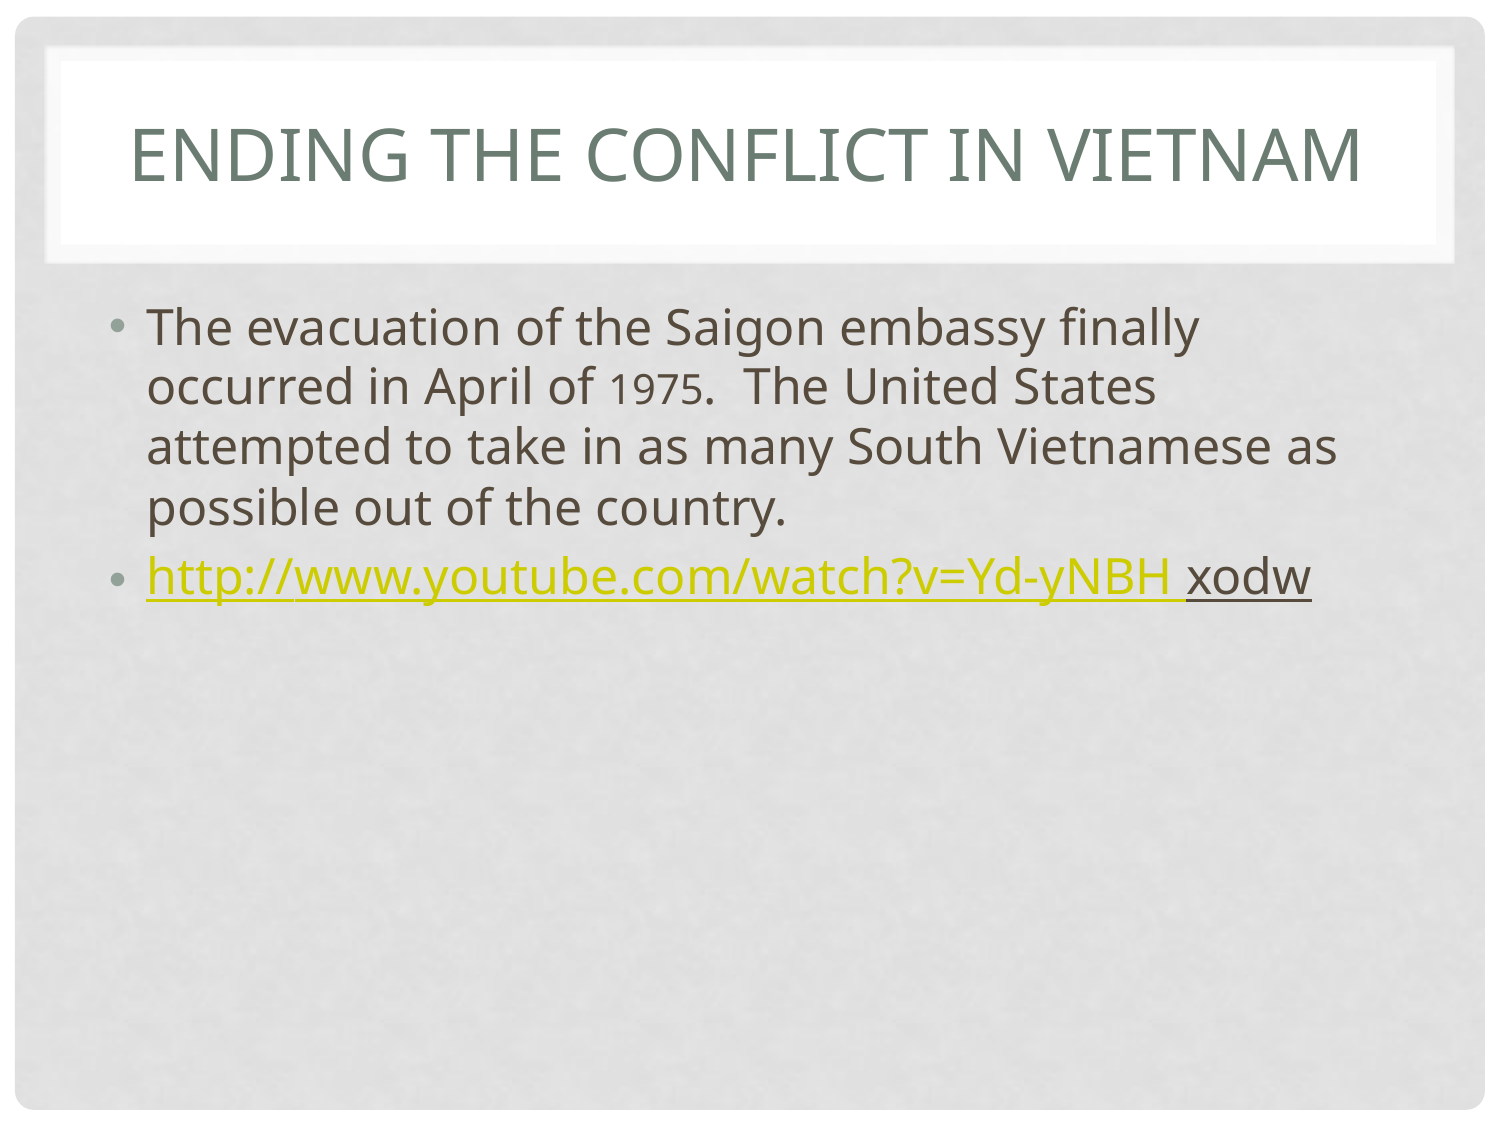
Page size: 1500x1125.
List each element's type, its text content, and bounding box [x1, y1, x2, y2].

title Ending the conflict in VIetnam [69, 66, 1425, 238]
list The evacuation of the Saigon embassy finally occurred in April of 1975. The United States attempted to take in as many South Vietnamese as possible out of the country. http://www.youtube.com/watch?v=Yd-yNBH xodw [75, 287, 1425, 1005]
